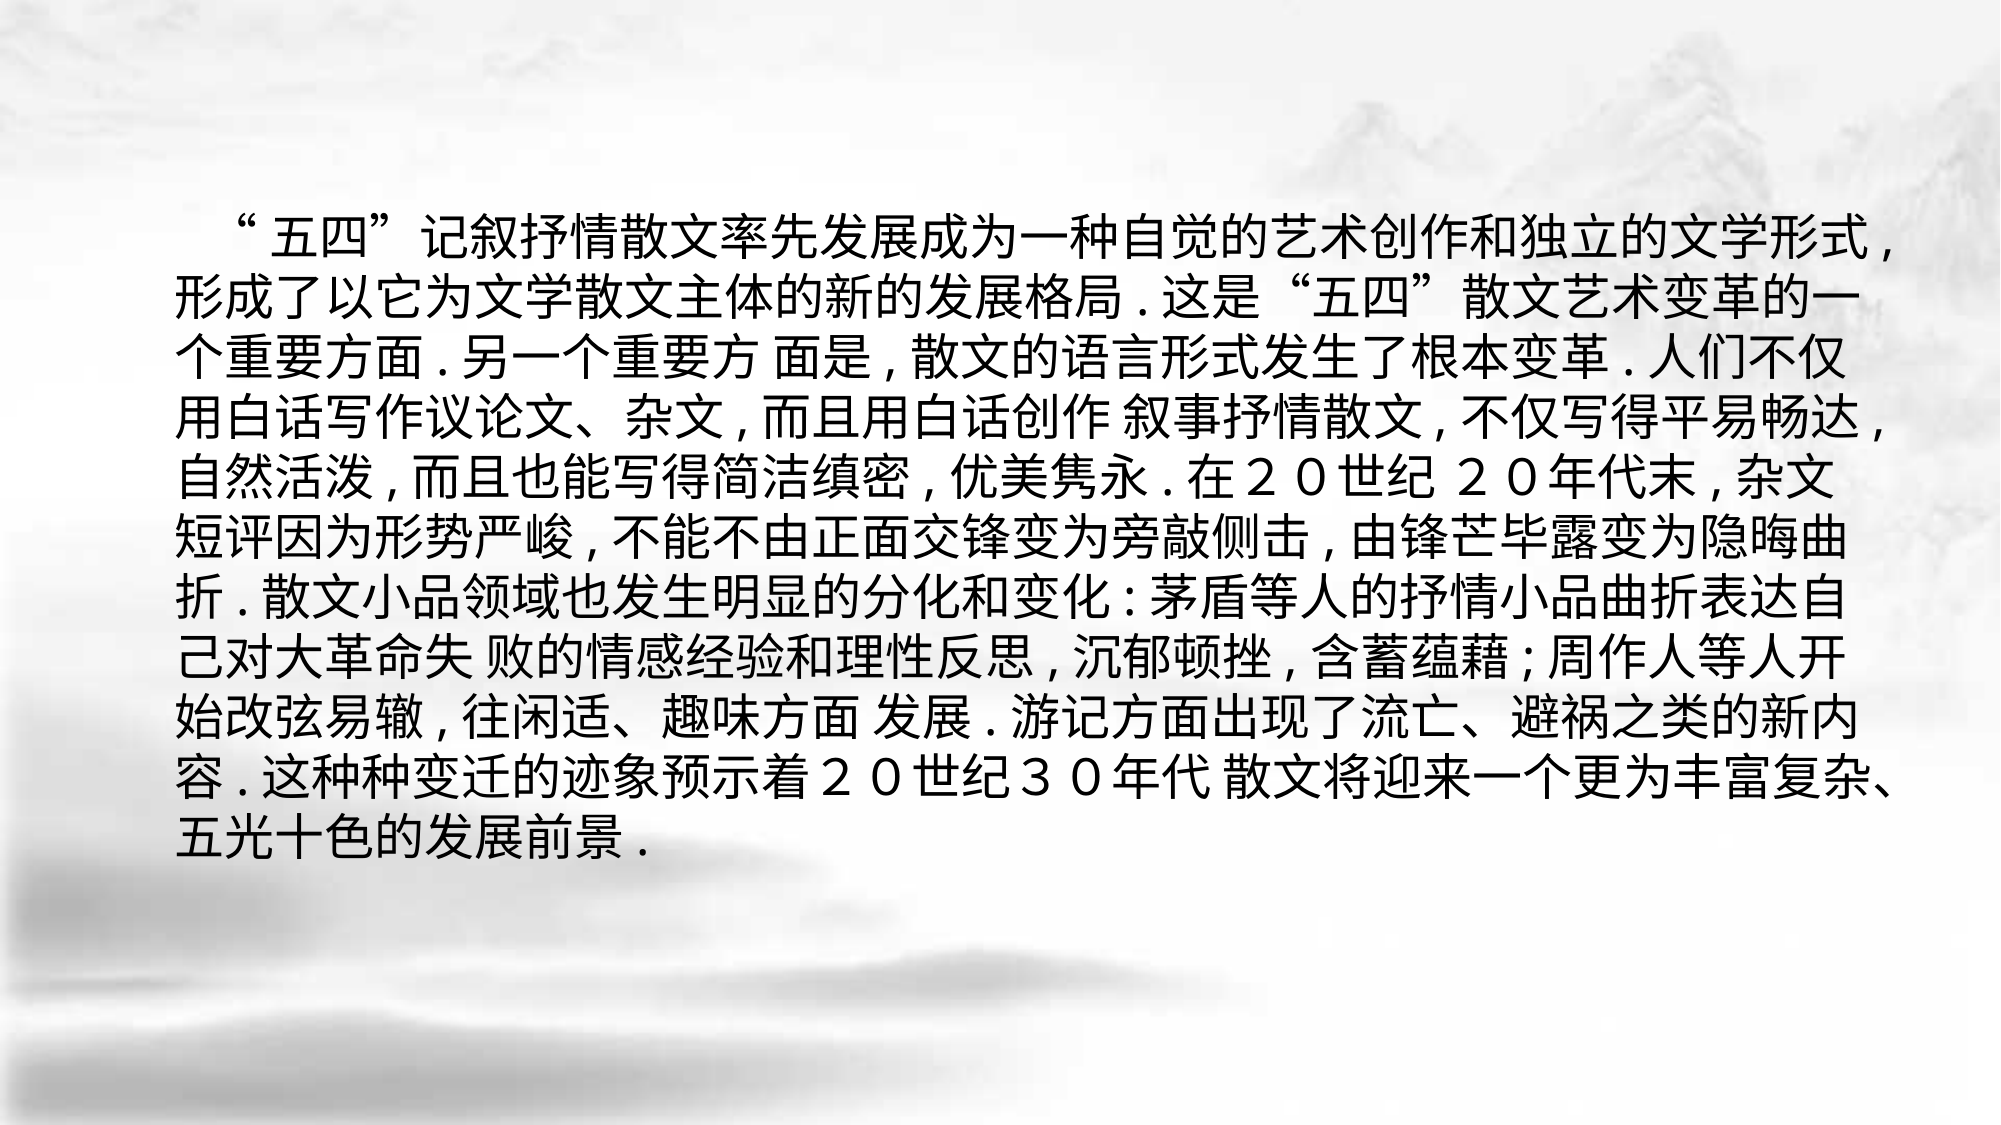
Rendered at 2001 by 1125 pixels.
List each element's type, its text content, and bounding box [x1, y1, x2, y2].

picture [0, 0, 2001, 1125]
text_box “五四”记叙抒情散文率先发展成为一种自觉的艺术创作和独立的文学形式,形成了以它为文学散文主体的新的发展格局.这是“五四”散文艺术变革的一个重要方面.另一个重要方 面是,散文的语言形式发生了根本变革.人们不仅用白话写作议论文、杂文,而且用白话创作 叙事抒情散文,不仅写得平易畅达,自然活泼,而且也能写得简洁缜密,优美隽永.在２０世纪 ２０年代末,杂文短评因为形势严峻,不能不由正面交锋变为旁敲侧击,由锋芒毕露变为隐晦曲 折.散文小品领域也发生明显的分化和变化:茅盾等人的抒情小品曲折表达自己对大革命失 败的情感经验和理性反思,沉郁顿挫,含蓄蕴藉;周作人等人开始改弦易辙,往闲适、趣味方面 发展.游记方面出现了流亡、避祸之类的新内容.这种种变迁的迹象预示着２０世纪３０年代 散文将迎来一个更为丰富复杂、五光十色的发展前景. [159, 198, 1897, 873]
